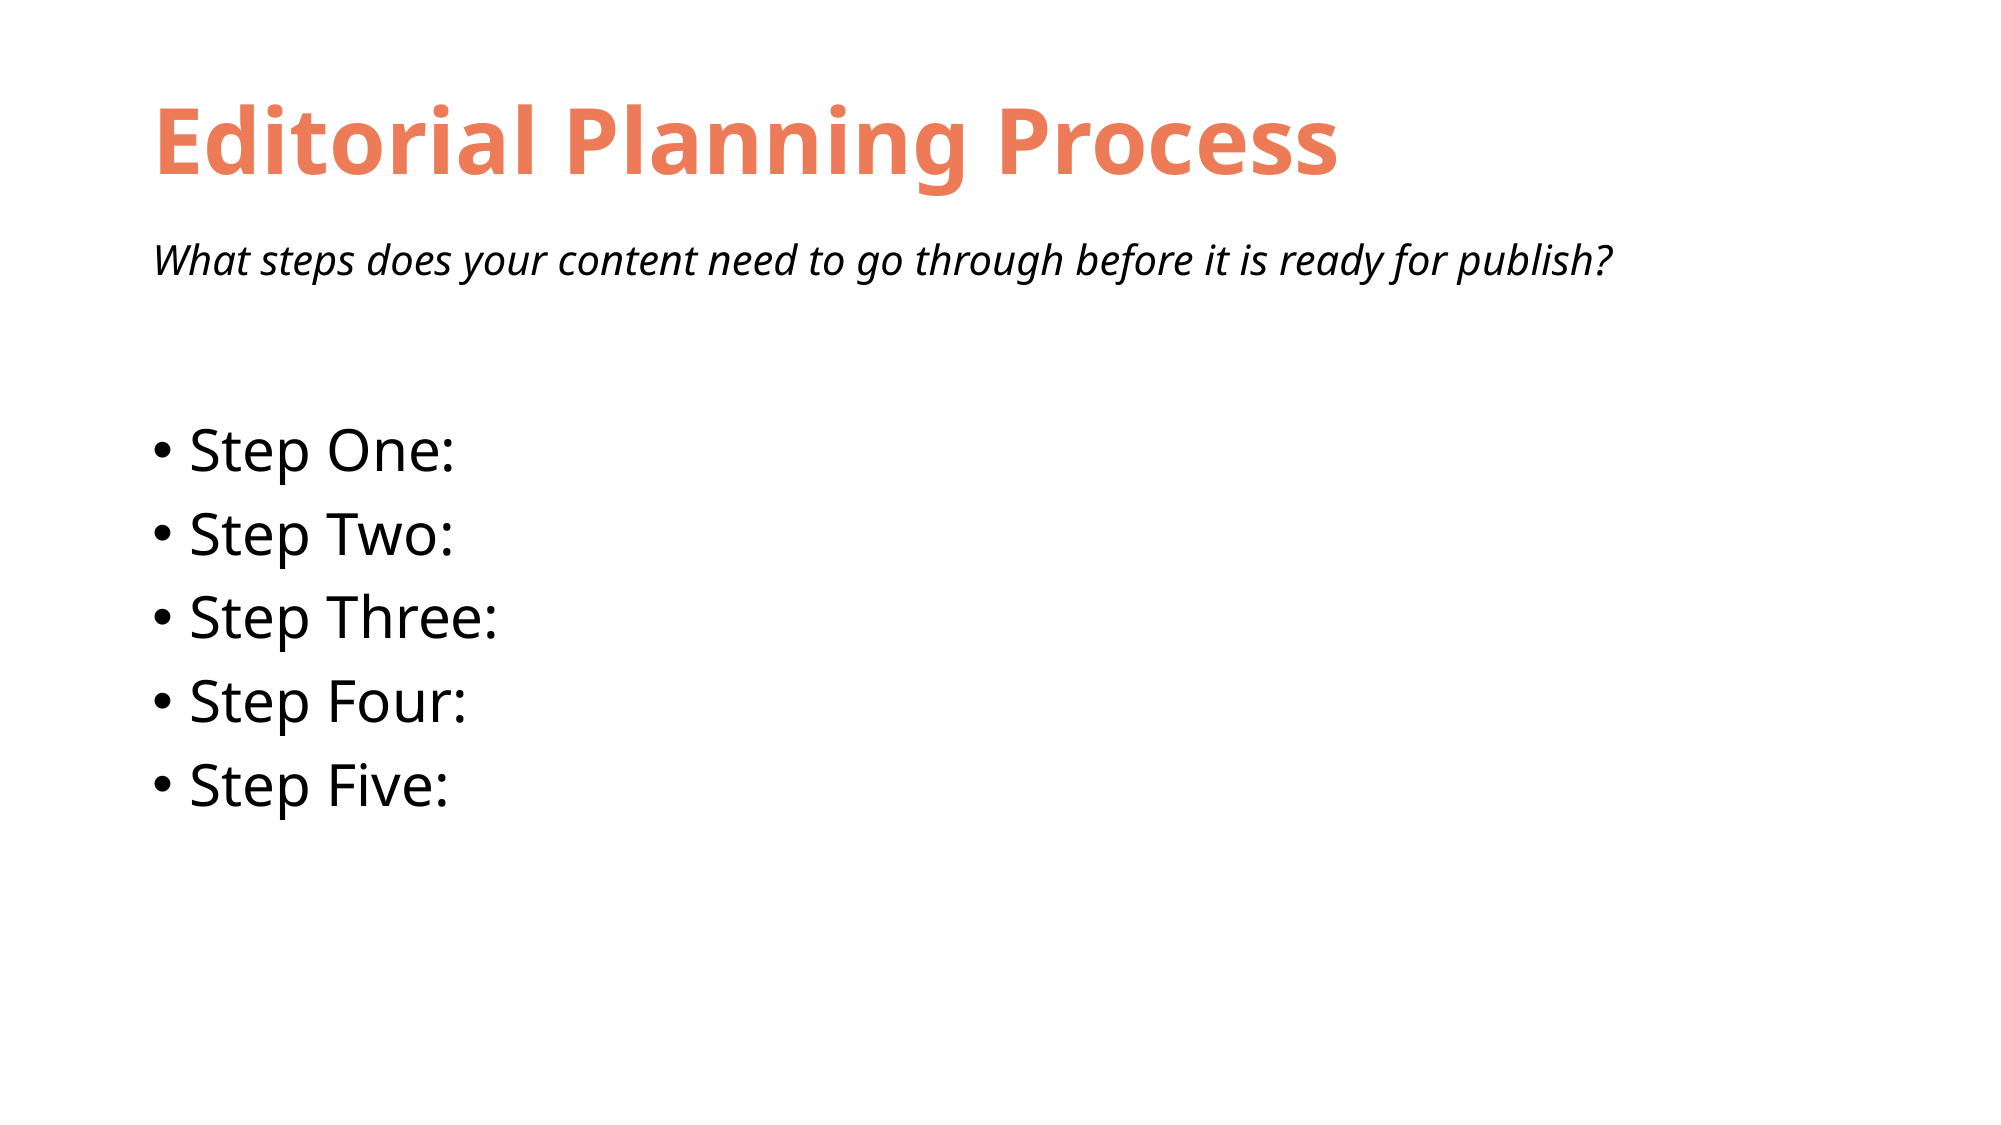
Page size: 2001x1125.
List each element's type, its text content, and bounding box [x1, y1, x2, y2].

title Editorial Planning Process What steps does your content need to go through before it is ready for publish? [137, 81, 1863, 299]
list Step One: Step Two: Step Three: Step Four: Step Five: [137, 327, 1863, 1042]
